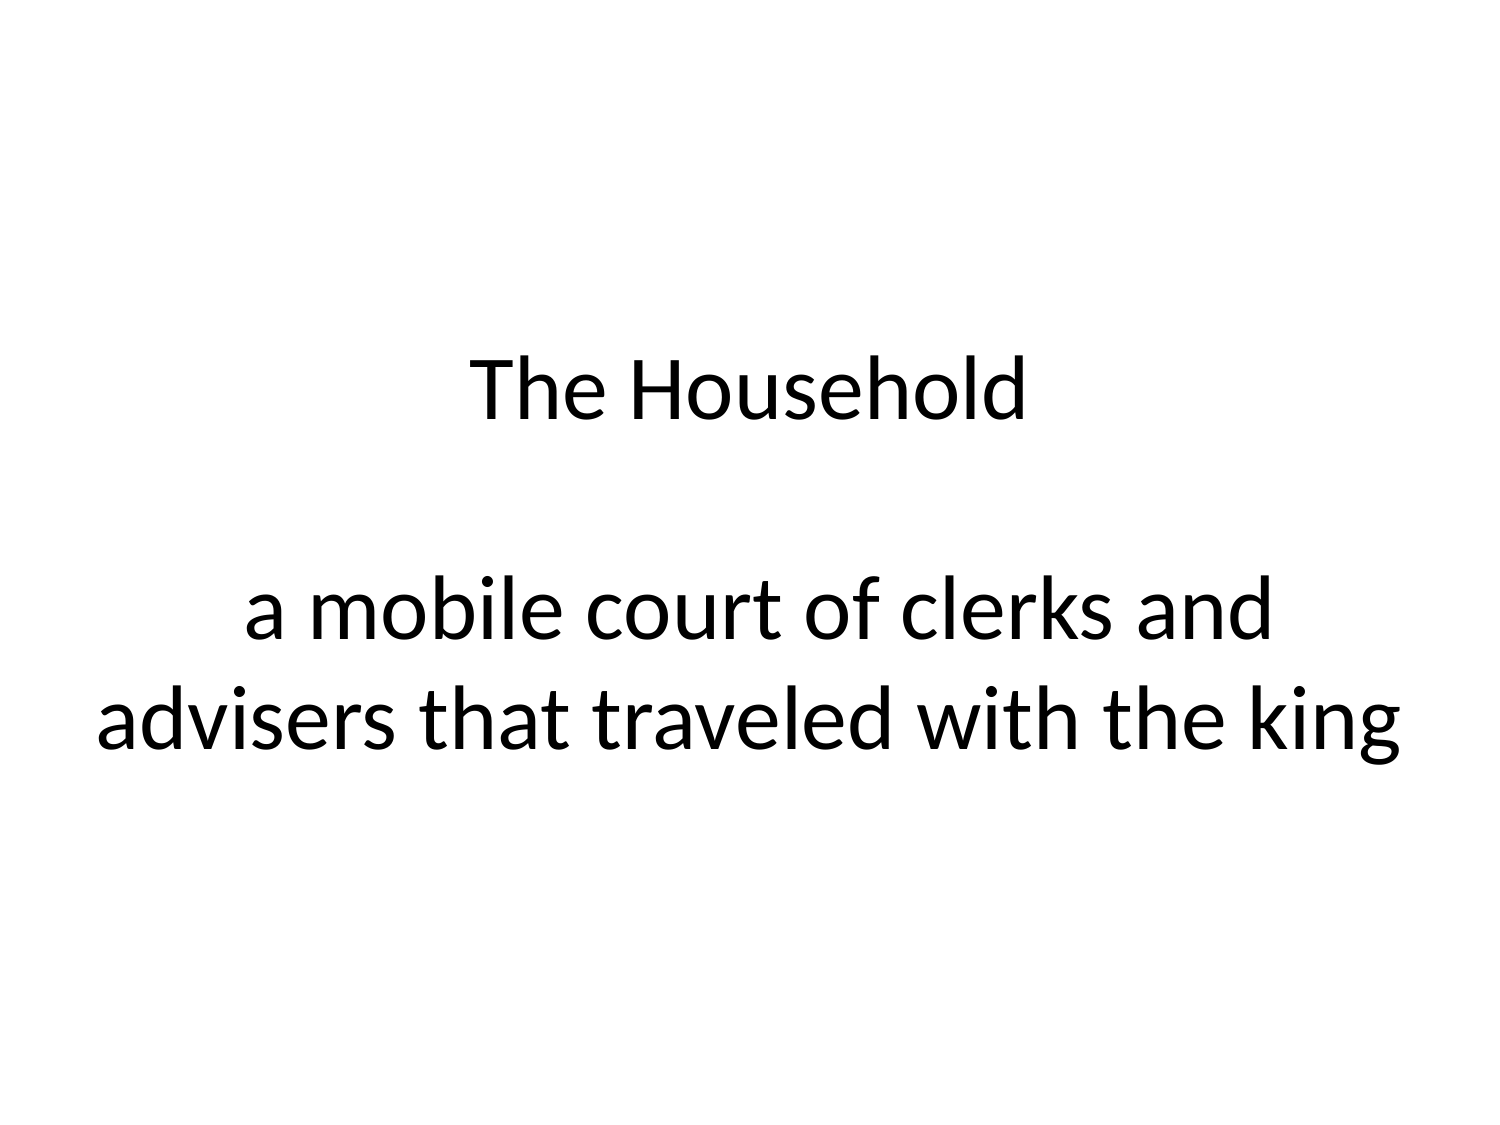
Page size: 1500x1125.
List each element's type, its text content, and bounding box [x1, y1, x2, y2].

title The Household a mobile court of clerks and advisers that traveled with the king [74, 44, 1426, 1051]
